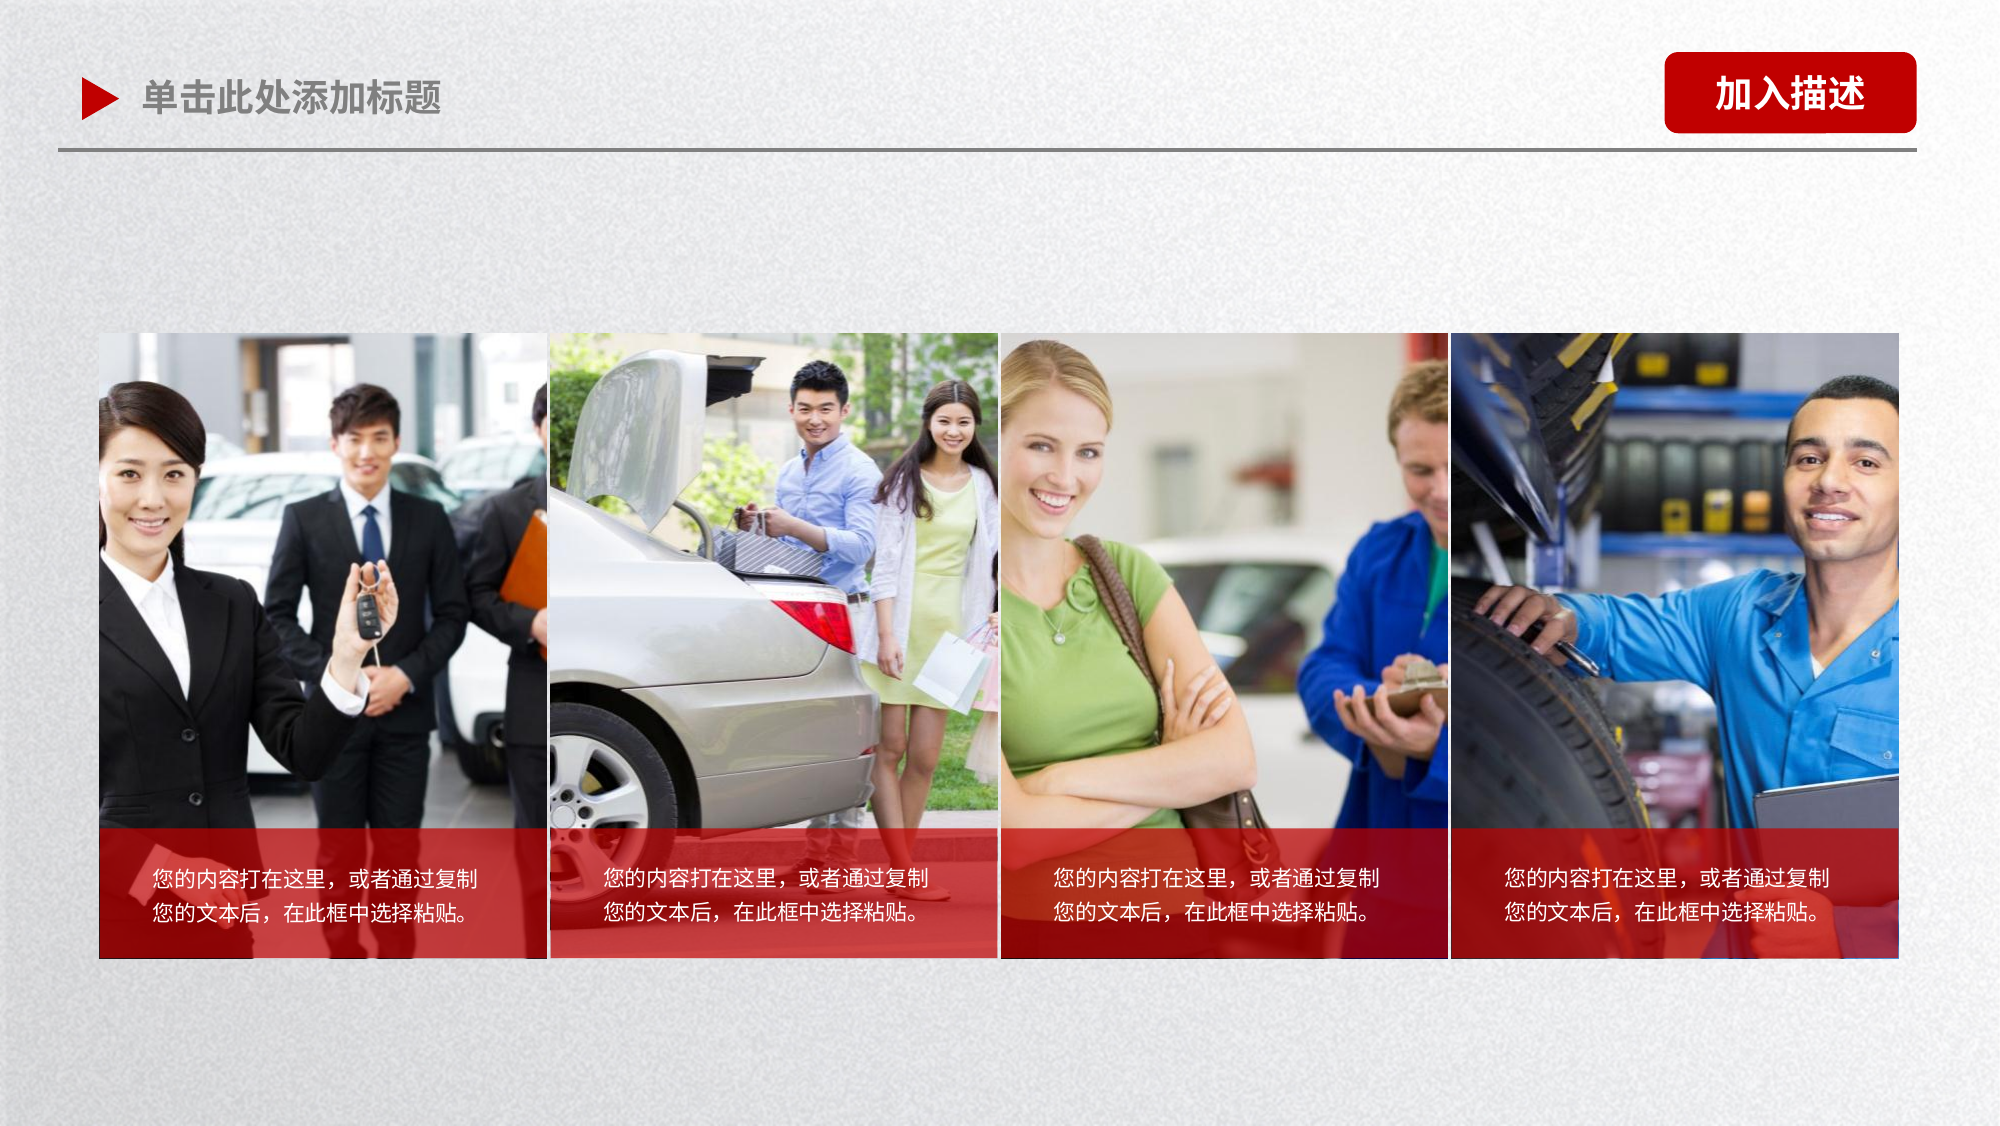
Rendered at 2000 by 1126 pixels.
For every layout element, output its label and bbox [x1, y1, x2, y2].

text_box [58, 51, 1917, 150]
picture [0, 0, 2000, 1126]
